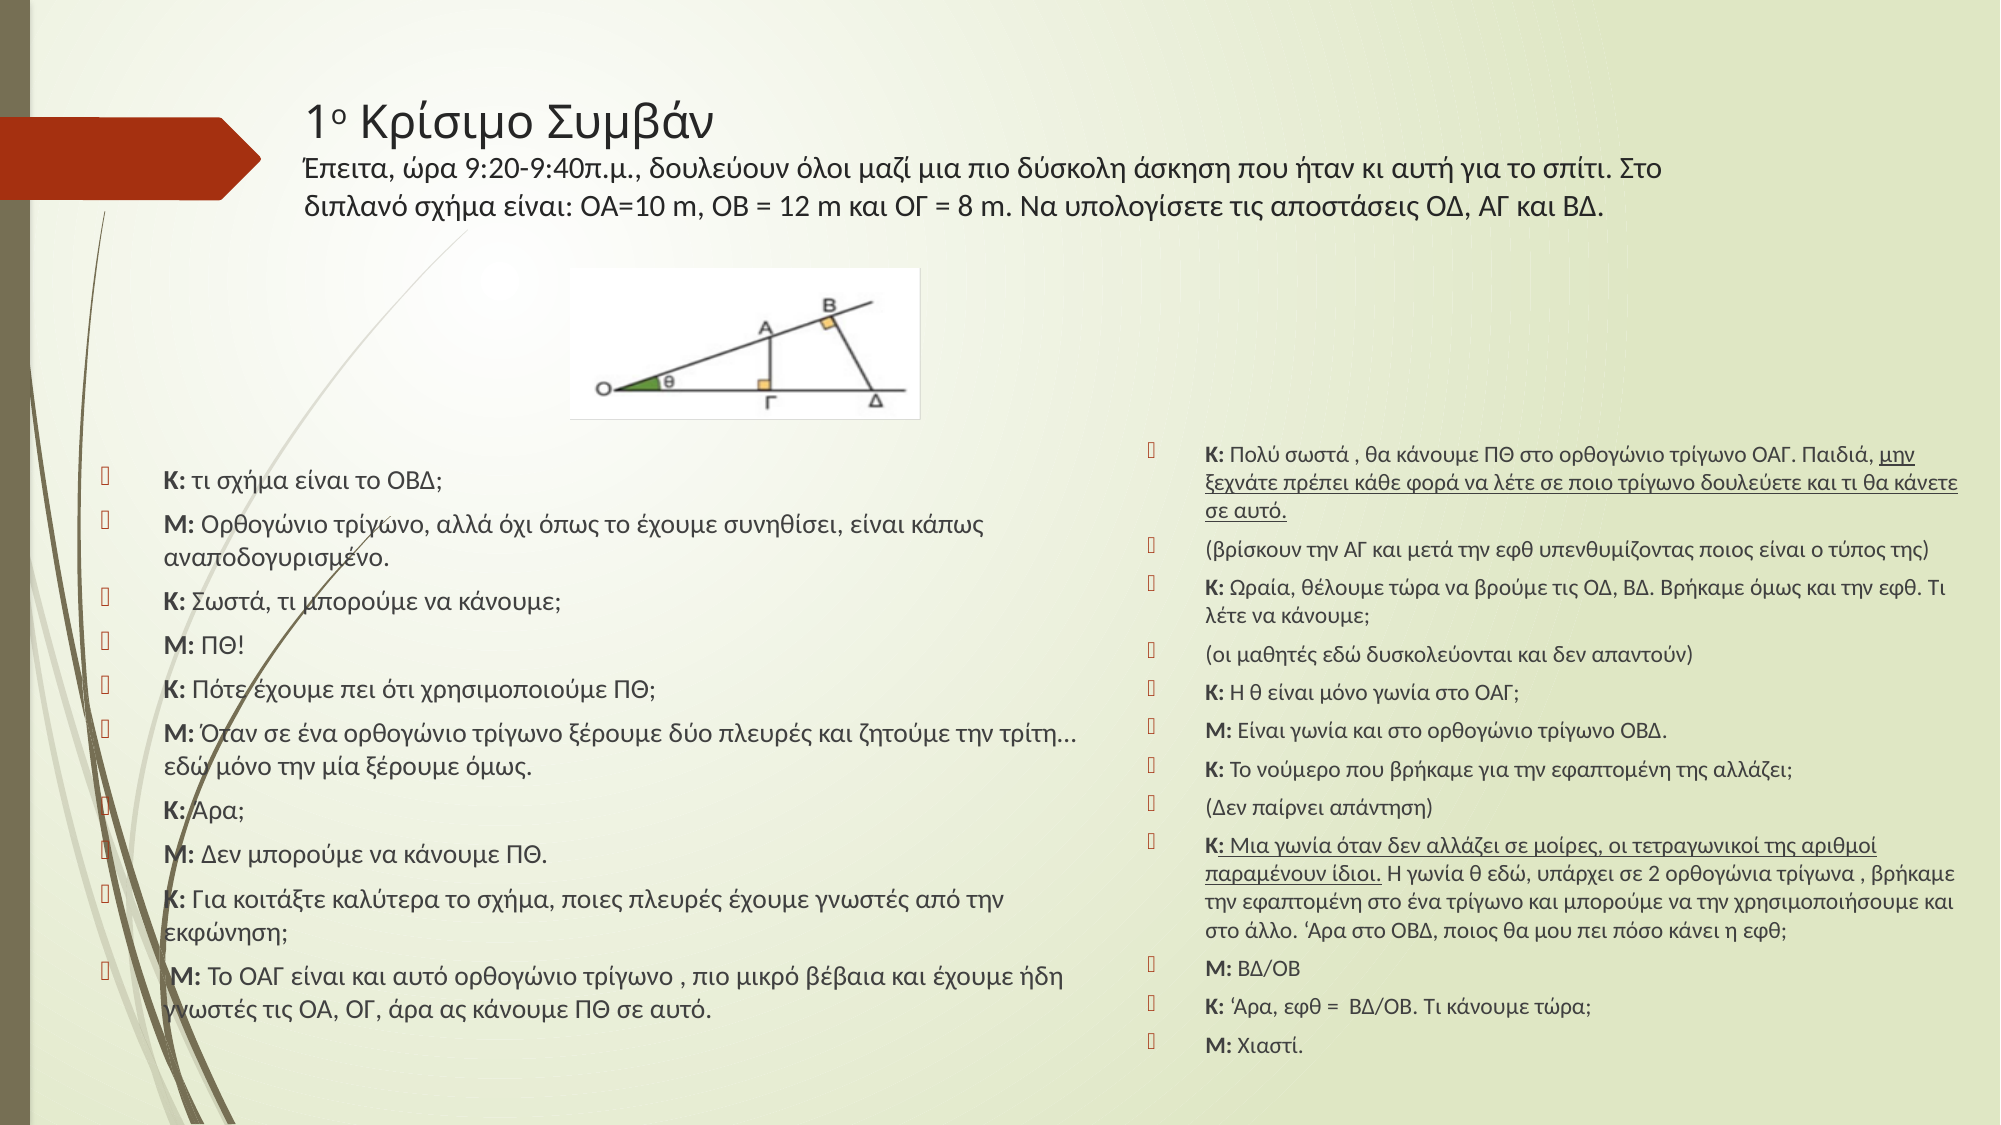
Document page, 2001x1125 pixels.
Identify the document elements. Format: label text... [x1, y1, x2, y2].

picture [570, 267, 923, 421]
list Κ: τι σχήμα είναι το ΟΒΔ; Μ: Ορθογώνιο τρίγωνο, αλλά όχι όπως το έχουμε συνηθίσει, είναι κάπως αναποδογυρισμένο. Κ: Σωστά, τι μπορούμε να κάνουμε; Μ: ΠΘ! Κ: Πότε έχουμε πει ότι χρησιμοποιούμε ΠΘ; Μ: Όταν σε ένα ορθογώνιο τρίγωνο ξέρουμε δύο πλευρές και ζητούμε την τρίτη…εδώ μόνο την μία ξέρουμε όμως. Κ: Άρα; Μ: Δεν μπορούμε να κάνουμε ΠΘ. Κ: Για κοιτάξτε καλύτερα το σχήμα, ποιες πλευρές έχουμε γνωστές από την εκφώνηση; Μ: Το ΟΑΓ είναι και αυτό ορθογώνιο τρίγωνο , πιο μικρό βέβαια και έχουμε ήδη γνωστές τις ΟΑ, ΟΓ, άρα ας κάνουμε ΠΘ σε αυτό. [85, 454, 1132, 1041]
title 1ο Κρίσιμο Συμβάν Έπειτα, ώρα 9:20-9:40π.μ., δουλεύουν όλοι μαζί μια πιο δύσκολη άσκηση που ήταν κι αυτή για το σπίτι. Στο διπλανό σχήμα είναι: ΟΑ=10 m, ΟΒ = 12 m και ΟΓ = 8 m. Να υπολογίσετε τις αποστάσεις ΟΔ, ΑΓ και ΒΔ. [289, 84, 1751, 295]
list Κ: Πολύ σωστά , θα κάνουμε ΠΘ στο ορθογώνιο τρίγωνο ΟΑΓ. Παιδιά, μην ξεχνάτε πρέπει κάθε φορά να λέτε σε ποιο τρίγωνο δουλεύετε και τι θα κάνετε σε αυτό. (βρίσκουν την ΑΓ και μετά την εφθ υπενθυμίζοντας ποιος είναι ο τύπος της) Κ: Ωραία, θέλουμε τώρα να βρούμε τις ΟΔ, ΒΔ. Βρήκαμε όμως και την εφθ. Τι λέτε να κάνουμε; (οι μαθητές εδώ δυσκολεύονται και δεν απαντούν) Κ: Η θ είναι μόνο γωνία στο ΟΑΓ; Μ: Είναι γωνία και στο ορθογώνιο τρίγωνο ΟΒΔ. Κ: Το νούμερο που βρήκαμε για την εφαπτομένη της αλλάζει; (Δεν παίρνει απάντηση) Κ: Μια γωνία όταν δεν αλλάζει σε μοίρες, οι τετραγωνικοί της αριθμοί παραμένουν ίδιοι. Η γωνία θ εδώ, υπάρχει σε 2 ορθογώνια τρίγωνα , βρήκαμε την εφαπτομένη στο ένα τρίγωνο και μπορούμε να την χρησιμοποιήσουμε και στο άλλο. ‘Αρα στο ΟΒΔ, ποιος θα μου πει πόσο κάνει η εφθ; Μ: ΒΔ/ΟΒ Κ: ‘Αρα, εφθ = ΒΔ/ΟΒ. Τι κάνουμε τώρα; Μ: Χιαστί. [1132, 431, 1987, 1096]
